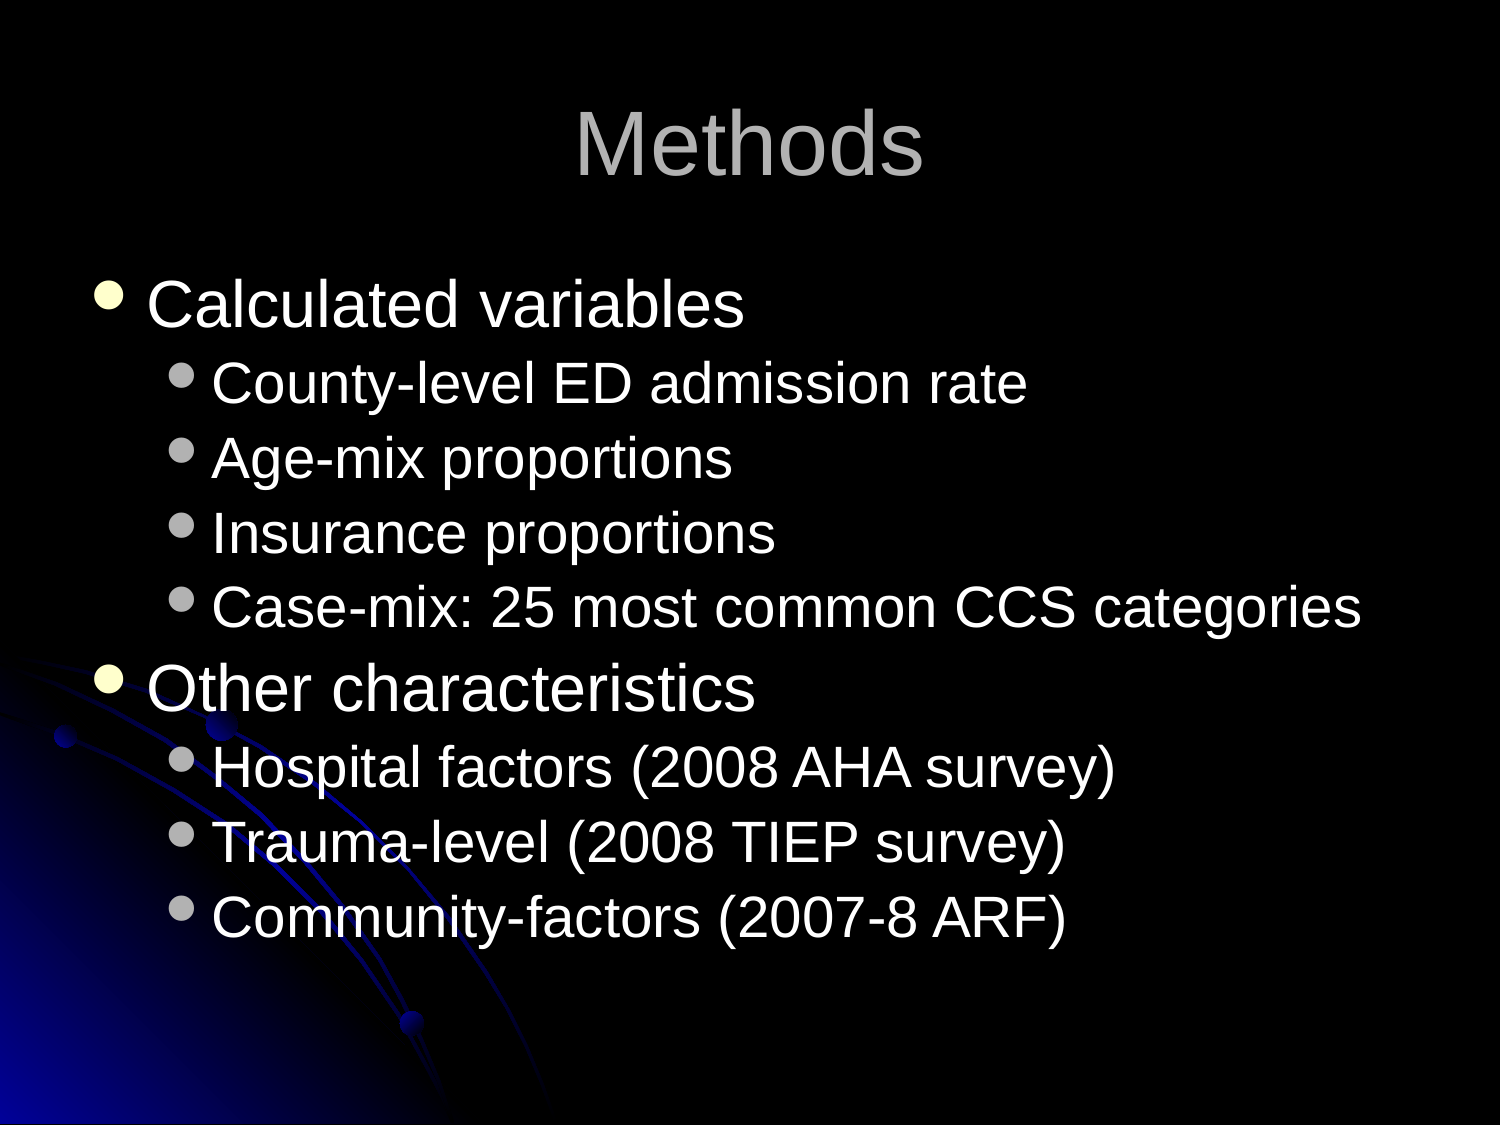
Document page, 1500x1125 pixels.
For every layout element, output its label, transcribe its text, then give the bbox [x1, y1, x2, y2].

list Calculated variables County-level ED admission rate Age-mix proportions Insurance proportions Case-mix: 25 most common CCS categories Other characteristics Hospital factors (2008 AHA survey) Trauma-level (2008 TIEP survey) Community-factors (2007-8 ARF) [74, 262, 1426, 1006]
title Methods [74, 45, 1426, 233]
